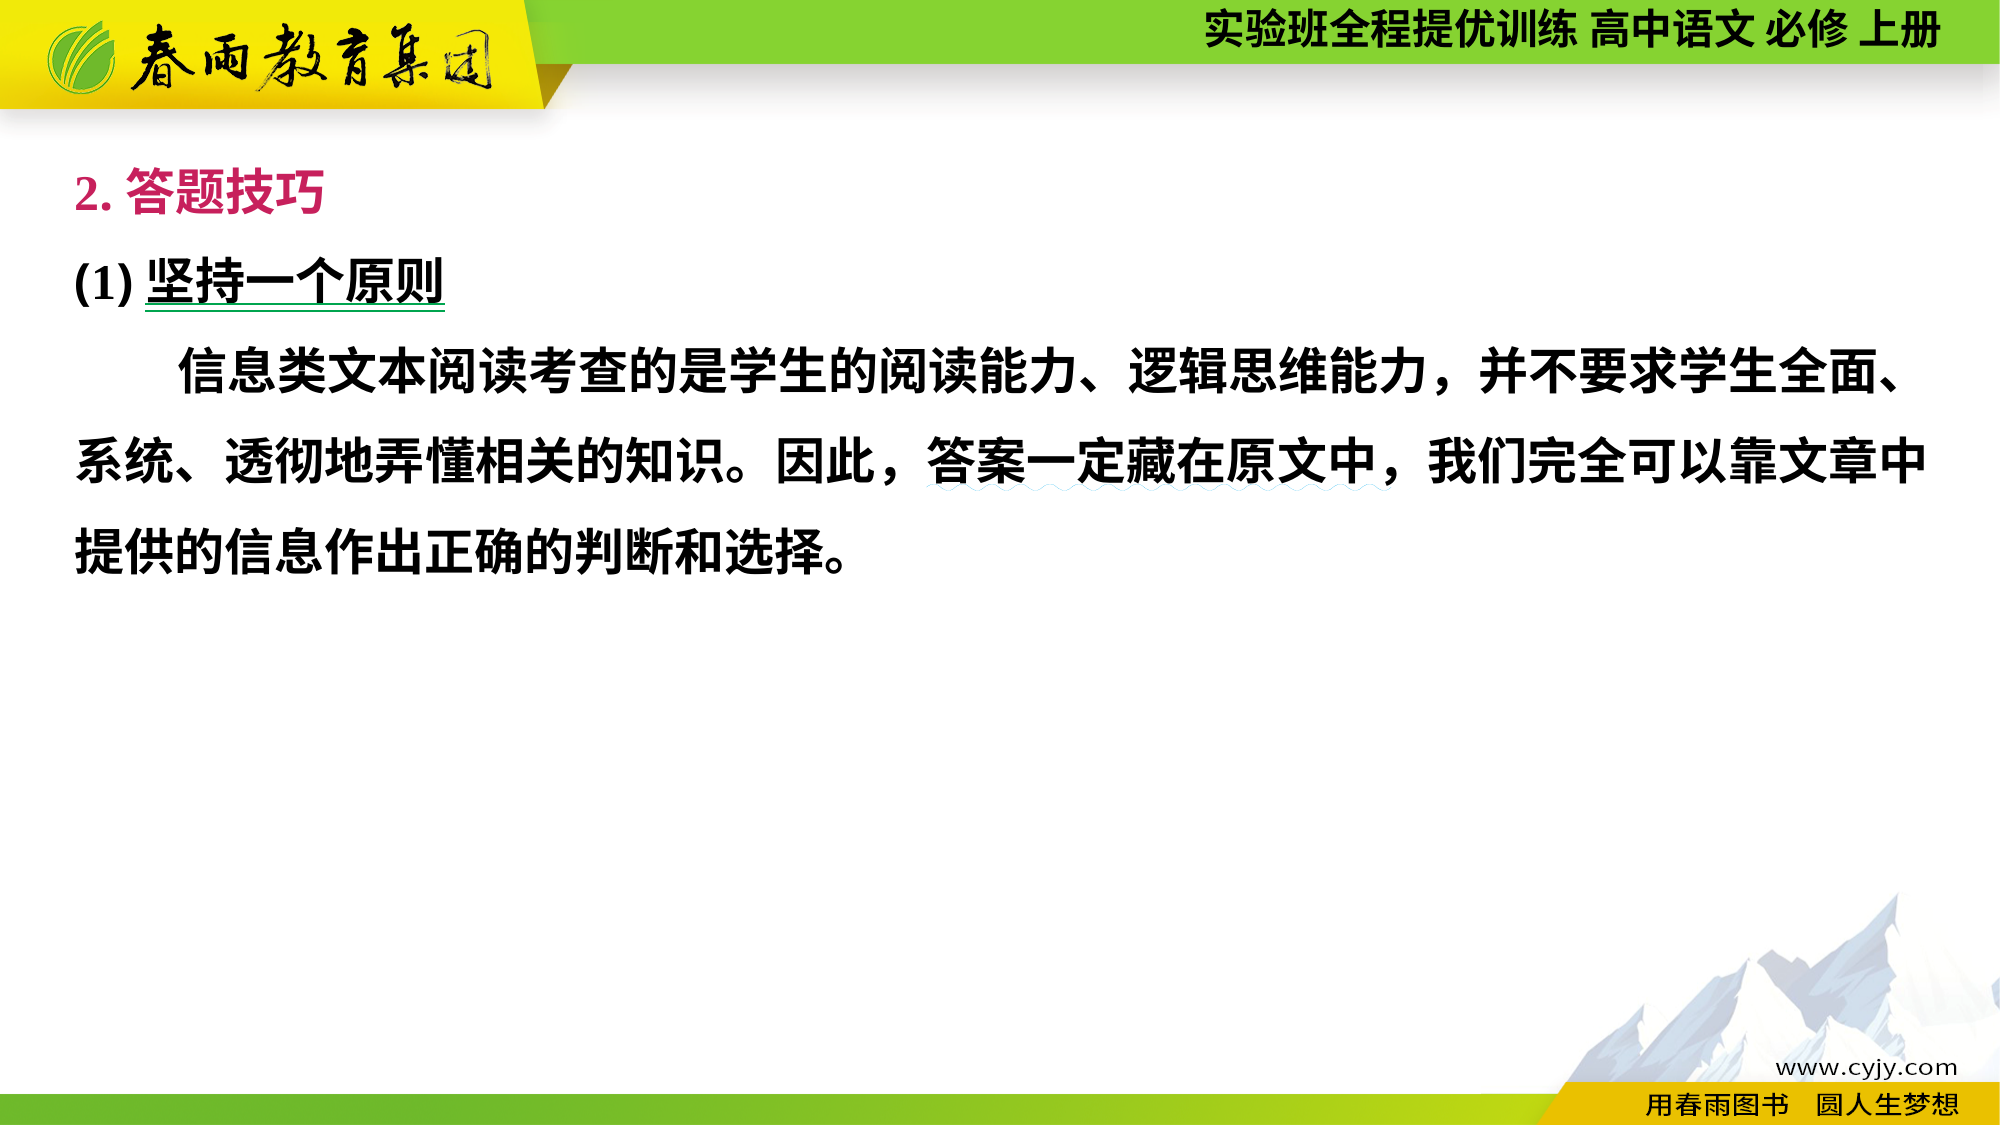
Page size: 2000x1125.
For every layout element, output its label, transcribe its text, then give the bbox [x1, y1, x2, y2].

picture [0, 0, 2000, 1125]
list 2.答题技巧 (1)坚持一个原则 信息类文本阅读考查的是学生的阅读能力、逻辑思维能力，并不要求学生全面、系统、透彻地弄懂相关的知识。因此，答案一定藏在原文中，我们完全可以靠文章中提供的信息作出正确的判断和选择。 [59, 122, 1944, 592]
